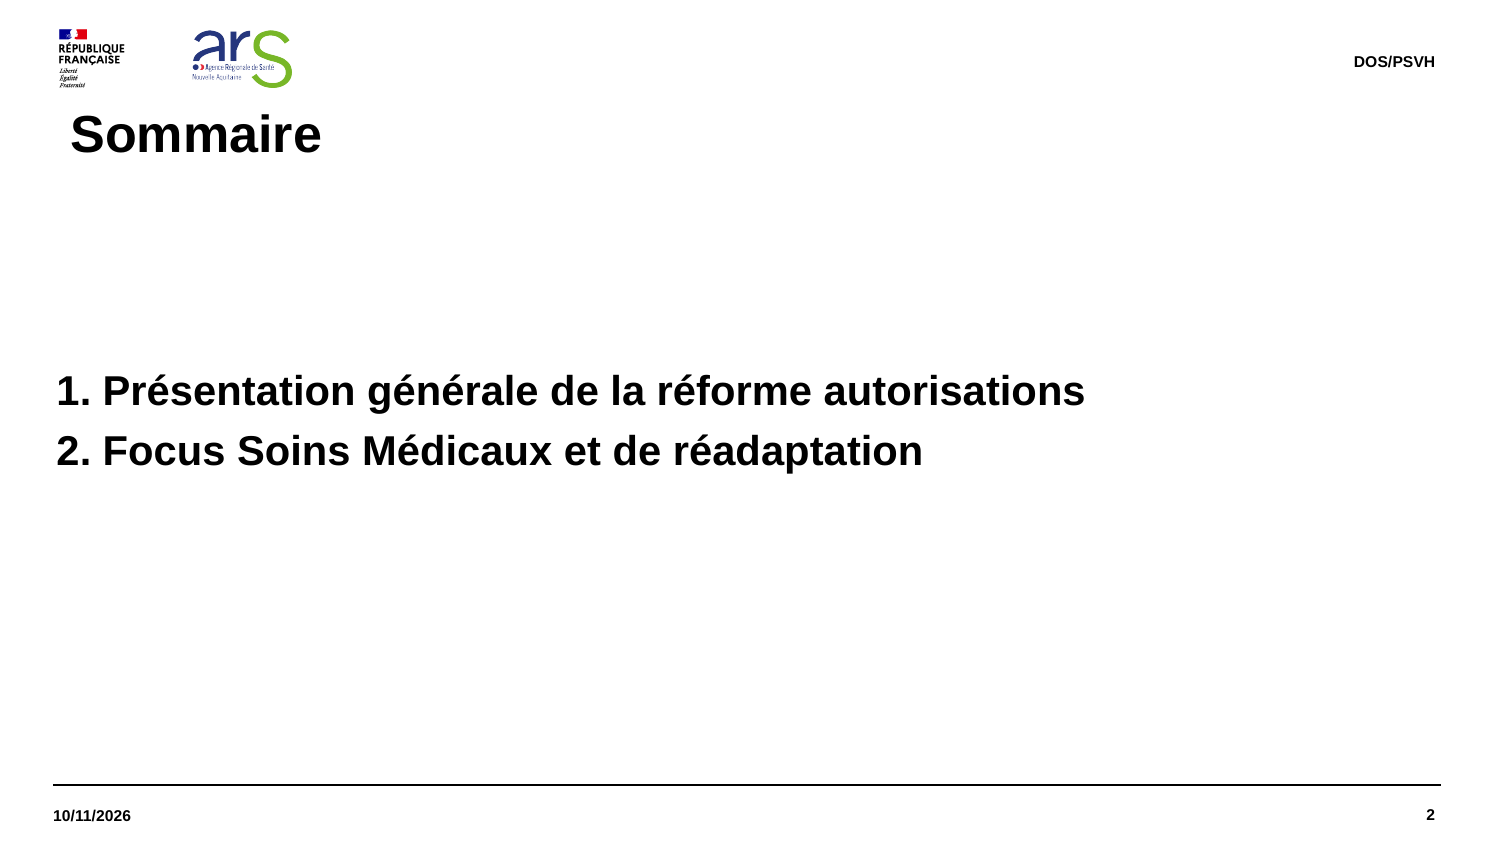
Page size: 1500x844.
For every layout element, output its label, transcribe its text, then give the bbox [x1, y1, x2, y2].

picture [192, 30, 292, 88]
picture [47, 17, 136, 107]
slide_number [53, 787, 246, 844]
footer DOS/PSVH [470, 32, 1436, 92]
list 1. Présentation générale de la réforme autorisations 2. Focus Soins Médicaux et de réadaptation [41, 197, 1436, 729]
title Sommaire [53, 91, 1436, 180]
slide_number 2 [1213, 784, 1436, 844]
